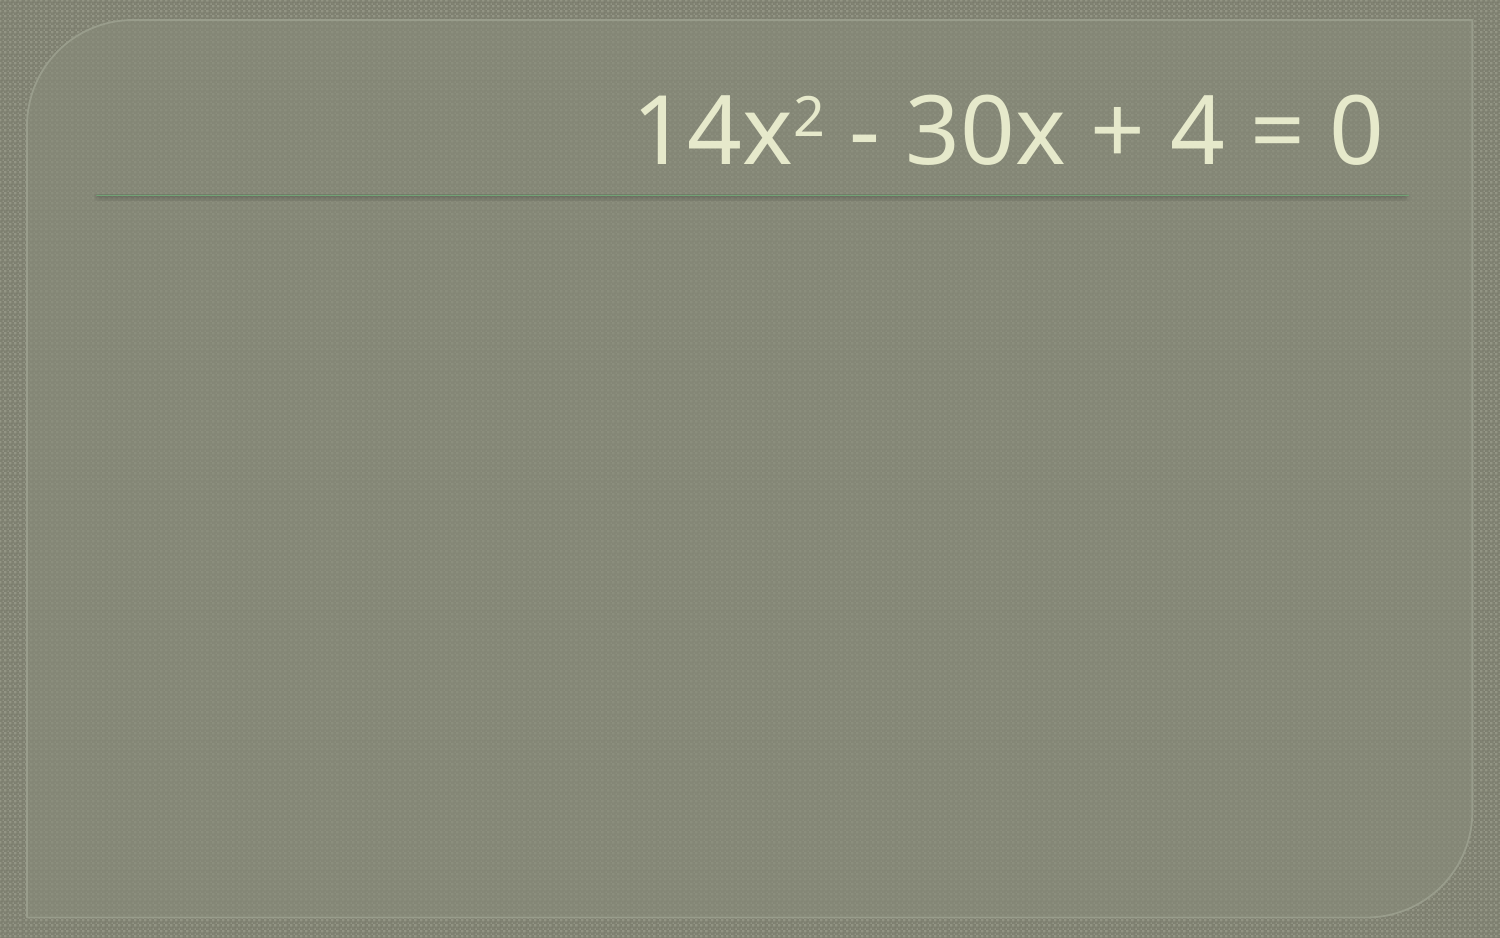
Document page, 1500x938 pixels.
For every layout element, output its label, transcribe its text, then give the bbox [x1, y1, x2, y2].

title 14x2 - 30x + 4 = 0 [75, 34, 1425, 191]
